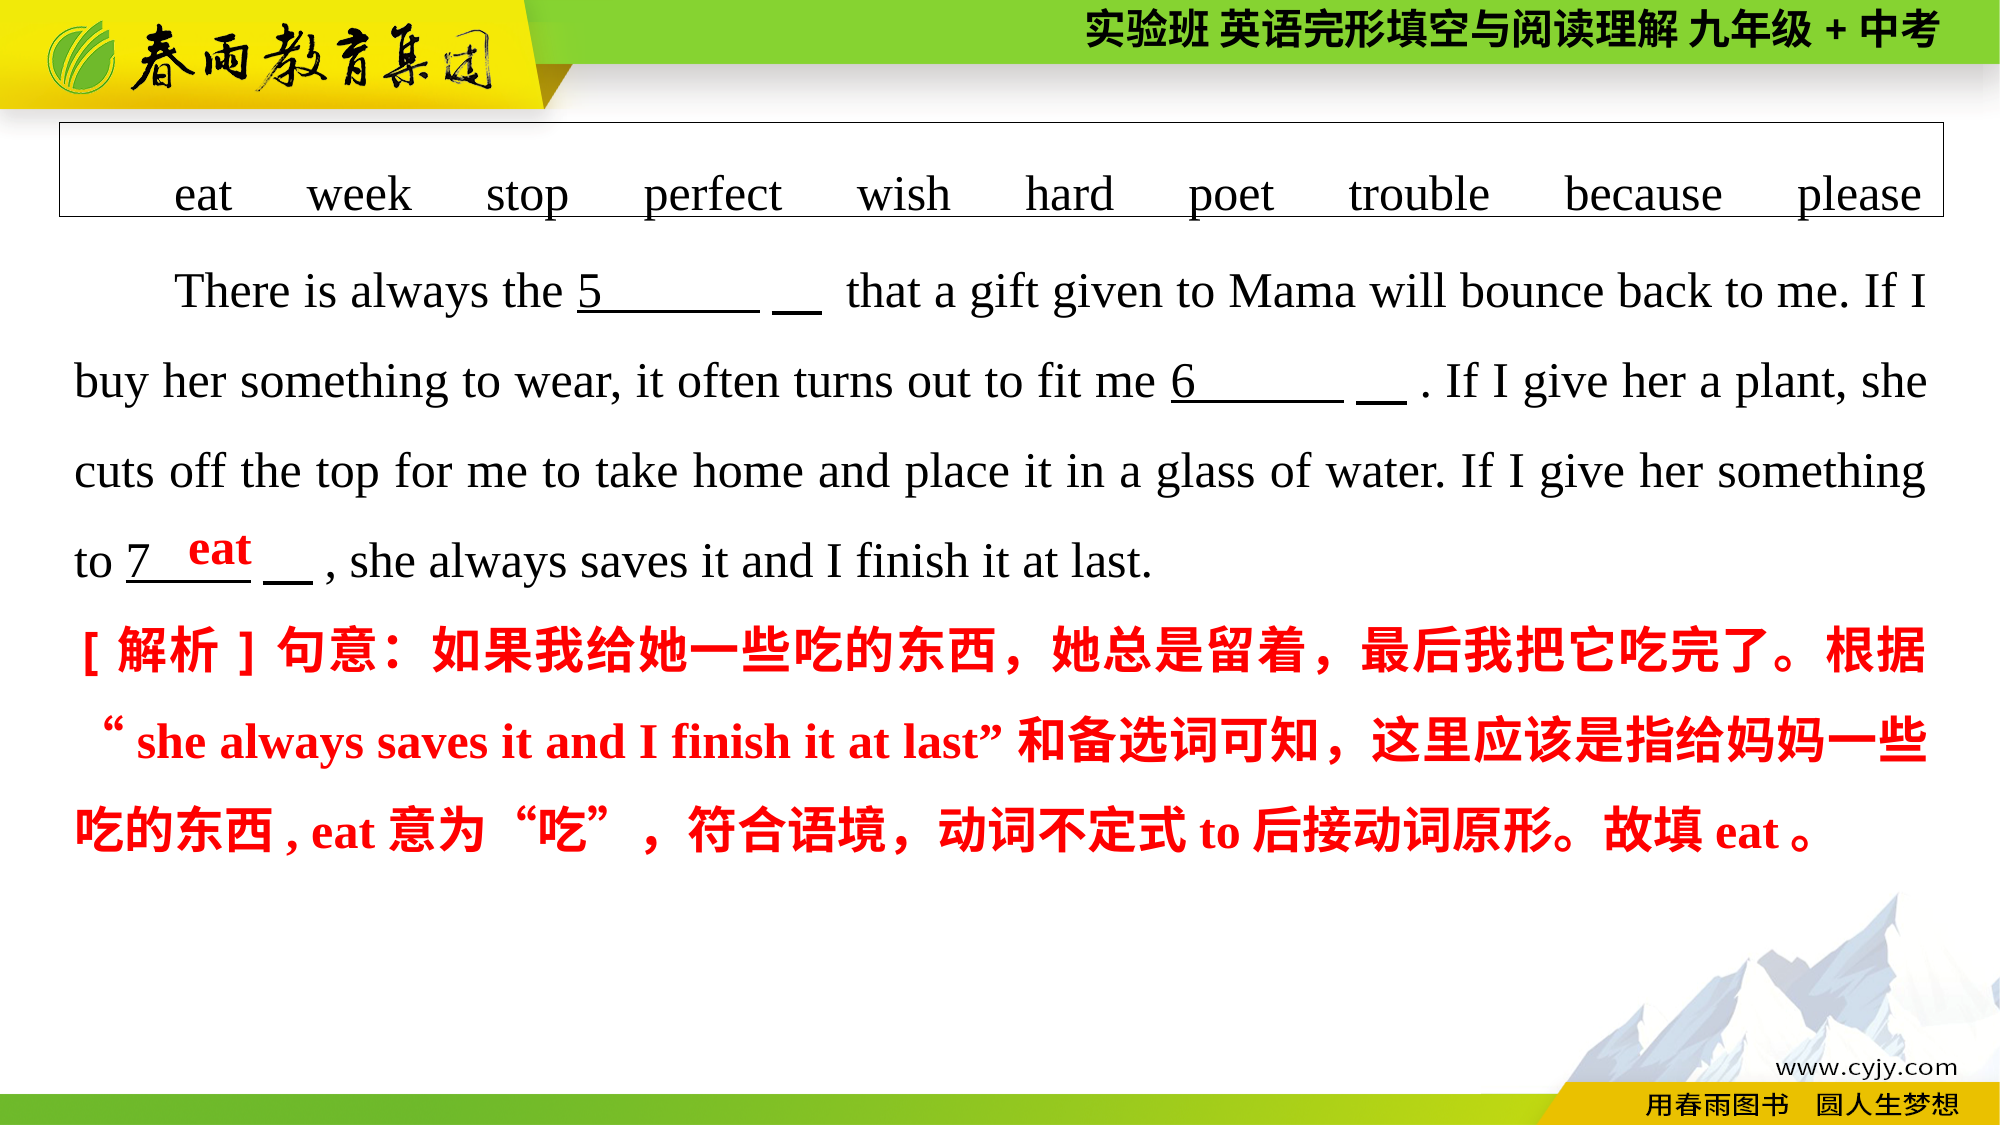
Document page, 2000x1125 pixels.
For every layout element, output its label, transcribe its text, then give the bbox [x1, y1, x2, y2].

picture [0, 0, 2000, 1125]
text_box [解析]句意：如果我给她一些吃的东西，她总是留着，最后我把它吃完了。根据“she always saves it and I finish it at last”和备选词可知，这里应该是指给妈妈一些吃的东西, eat意为“吃”，符合语境，动词不定式to后接动词原形。故填eat。 [59, 595, 1944, 867]
list eat week stop perfect wish hard poet trouble because please [59, 122, 1944, 217]
text_box eat [173, 506, 268, 582]
text_box There is always the 5 that a gift given to Mama will bounce back to me. If I buy her something to wear, it often turns out to fit me 6 . If I give her a plant, she cuts off the top for me to take home and place it in a glass of water. If I give her something to 7 , she always saves it and I finish it at last. [59, 219, 1944, 595]
